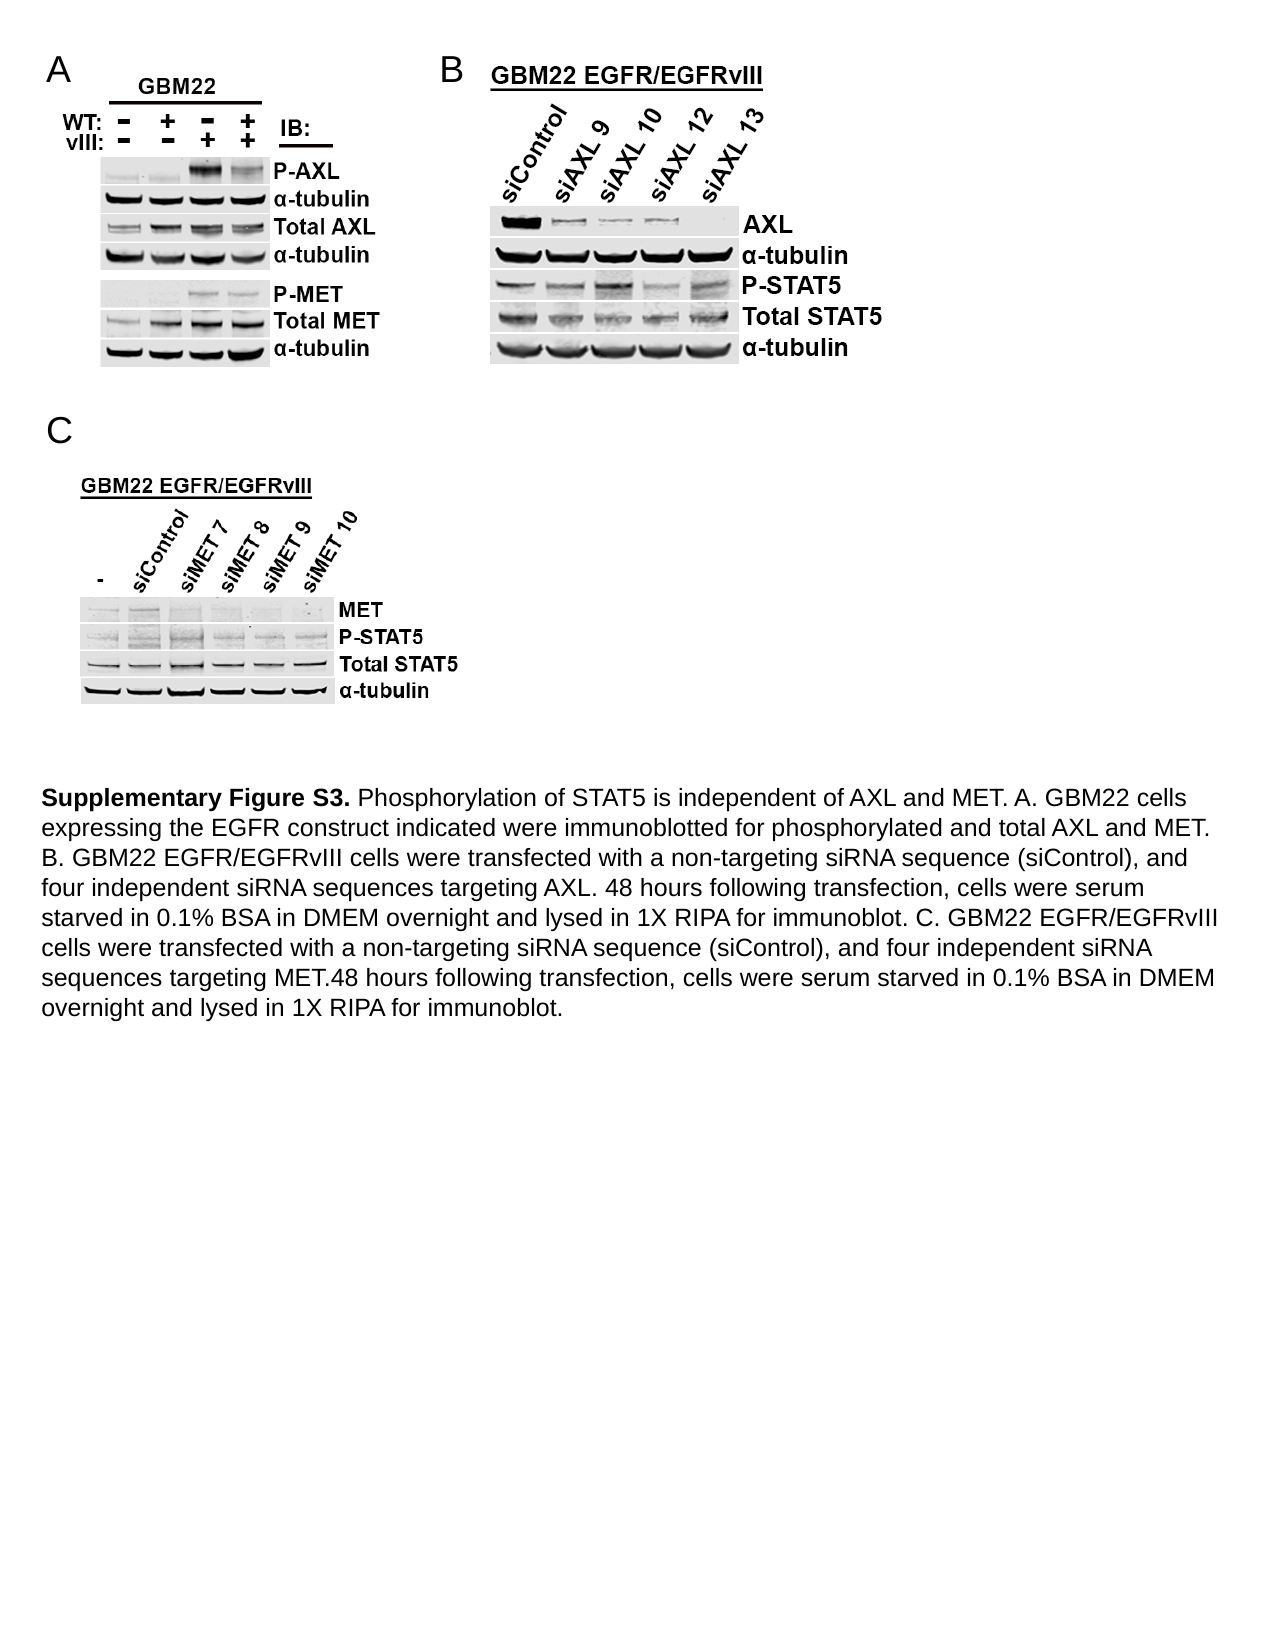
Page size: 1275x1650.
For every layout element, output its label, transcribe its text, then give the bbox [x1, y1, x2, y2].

picture [33, 8, 425, 406]
text_box C [31, 398, 89, 459]
text_box B [425, 37, 451, 98]
picture [33, 434, 482, 732]
text_box Supplementary Figure S3. Phosphorylation of STAT5 is independent of AXL and MET. A. GBM22 cells expressing the EGFR construct indicated were immunoblotted for phosphorylated and total AXL and MET. B. GBM22 EGFR/EGFRvIII cells were transfected with a non-targeting siRNA sequence (siControl), and four independent siRNA sequences targeting AXL. 48 hours following transfection, cells were serum starved in 0.1% BSA in DMEM overnight and lysed in 1X RIPA for immunoblot. C. GBM22 EGFR/EGFRvIII cells were transfected with a non-targeting siRNA sequence (siControl), and four independent siRNA sequences targeting MET.48 hours following transfection, cells were serum starved in 0.1% BSA in DMEM overnight and lysed in 1X RIPA for immunoblot. [26, 774, 1249, 1029]
picture [451, 8, 905, 399]
